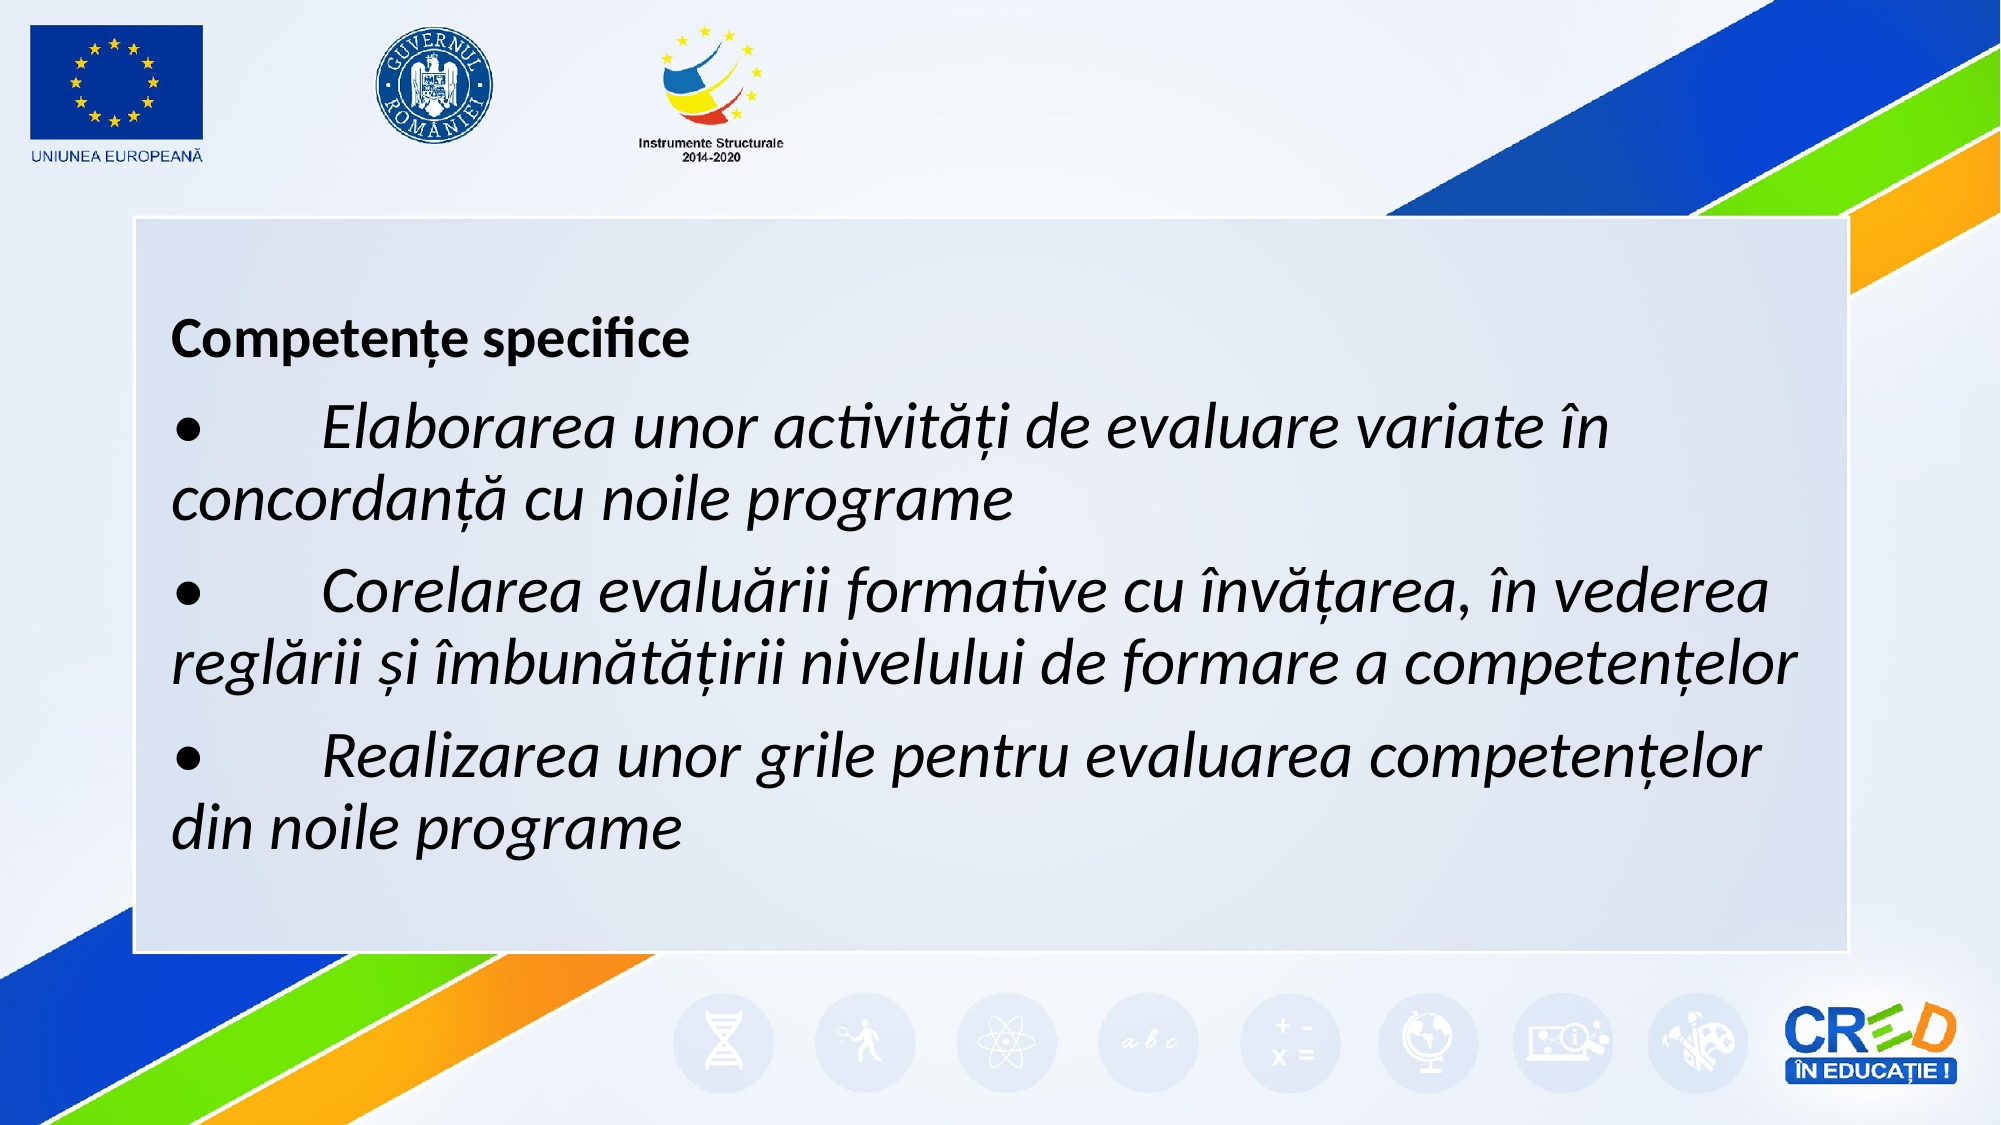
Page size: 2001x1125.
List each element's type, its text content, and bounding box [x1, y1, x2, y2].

list Competențe specifice • Elaborarea unor activități de evaluare variate în concordanță cu noile programe • Corelarea evaluării formative cu învățarea, în vederea reglării și îmbunătățirii nivelului de formare a competențelor • Realizarea unor grile pentru evaluarea competențelor din noile programe [137, 299, 1863, 1014]
picture [0, 0, 2001, 1125]
